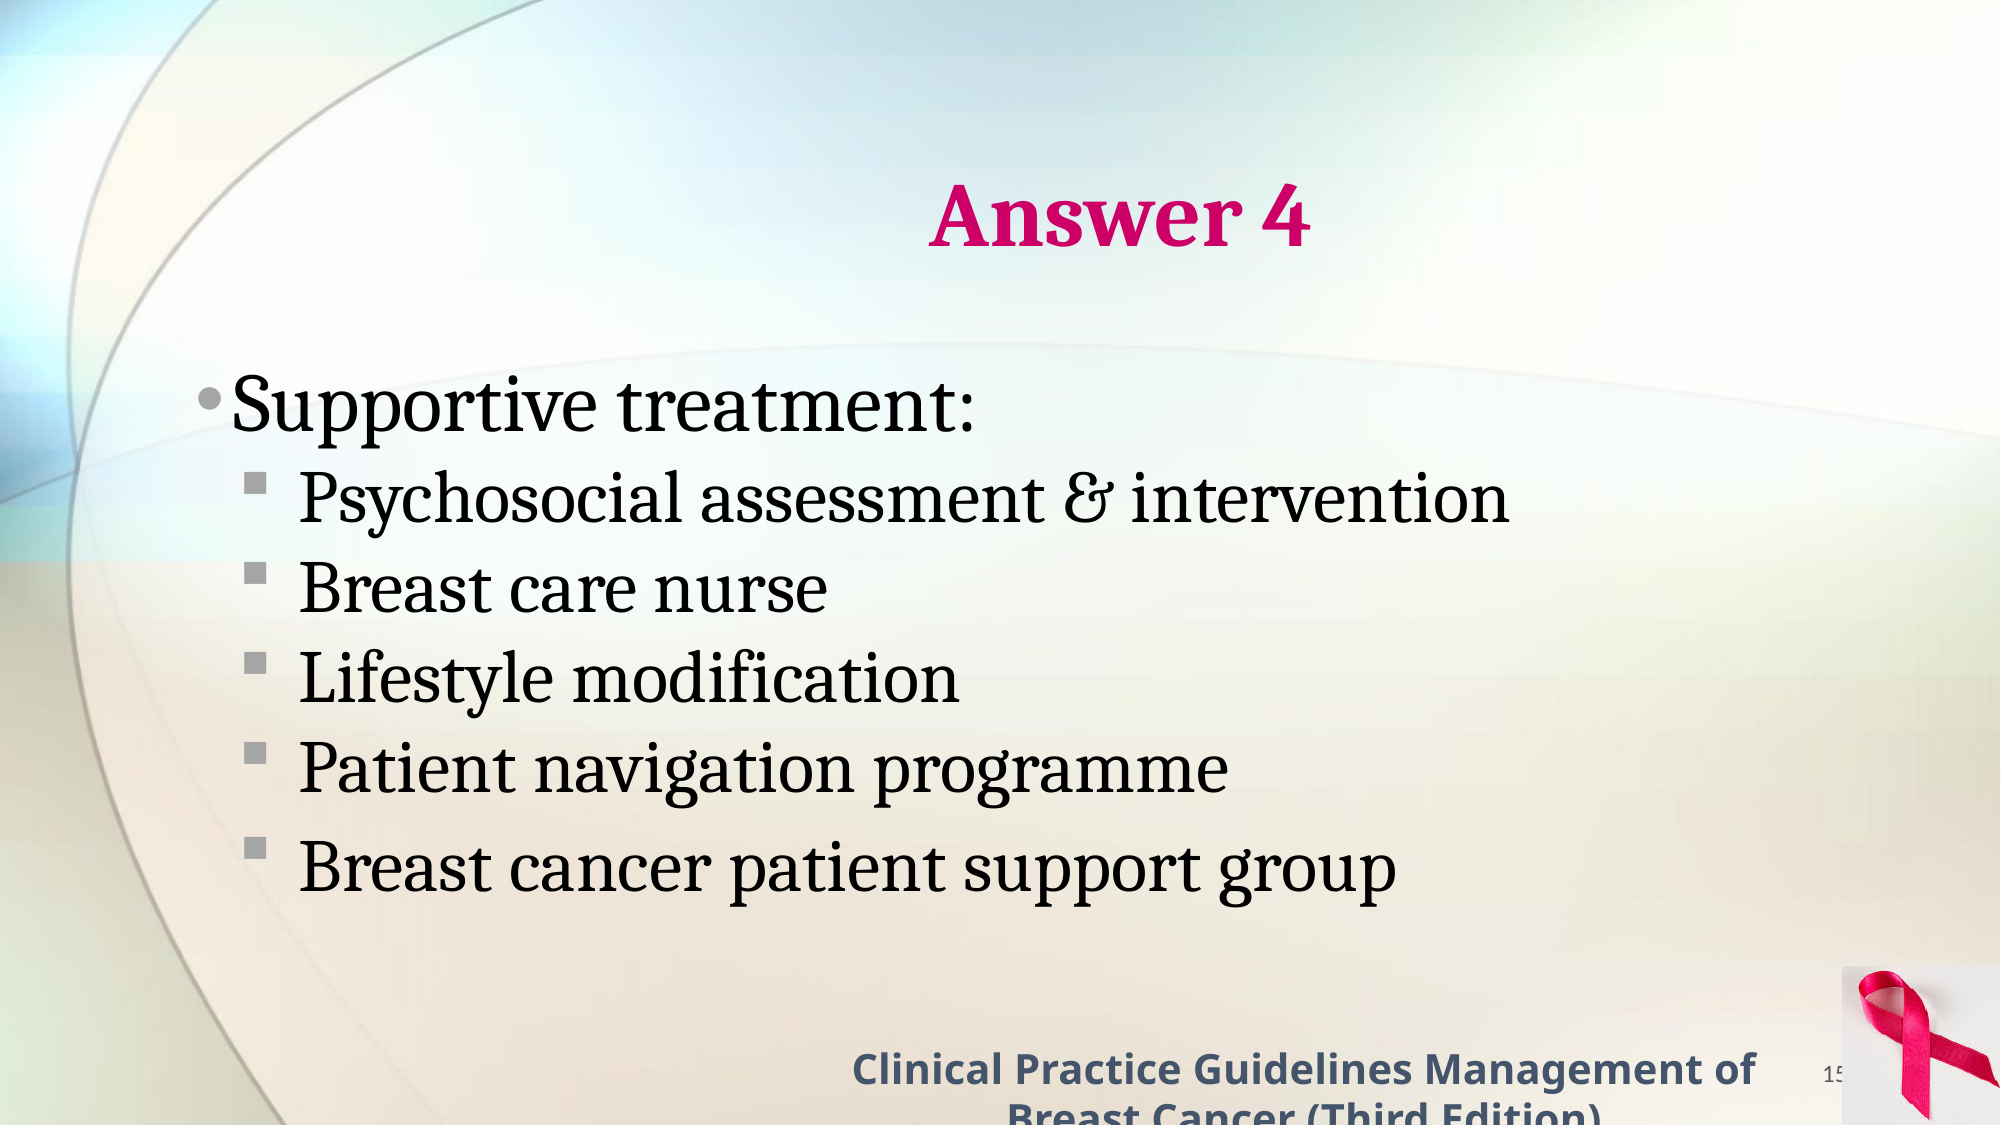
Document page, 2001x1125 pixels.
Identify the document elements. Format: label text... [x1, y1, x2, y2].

slide_number 15 [1820, 1042, 1832, 1103]
list Supportive treatment: Psychosocial assessment & intervention Breast care nurse Lifestyle modification Patient navigation programme Breast cancer patient support group [180, 340, 1863, 1055]
title Answer 4 [381, 100, 1863, 319]
picture [0, 0, 2001, 1125]
text_box Clinical Practice Guidelines Management of Breast Cancer (Third Edition) [788, 1035, 1820, 1125]
